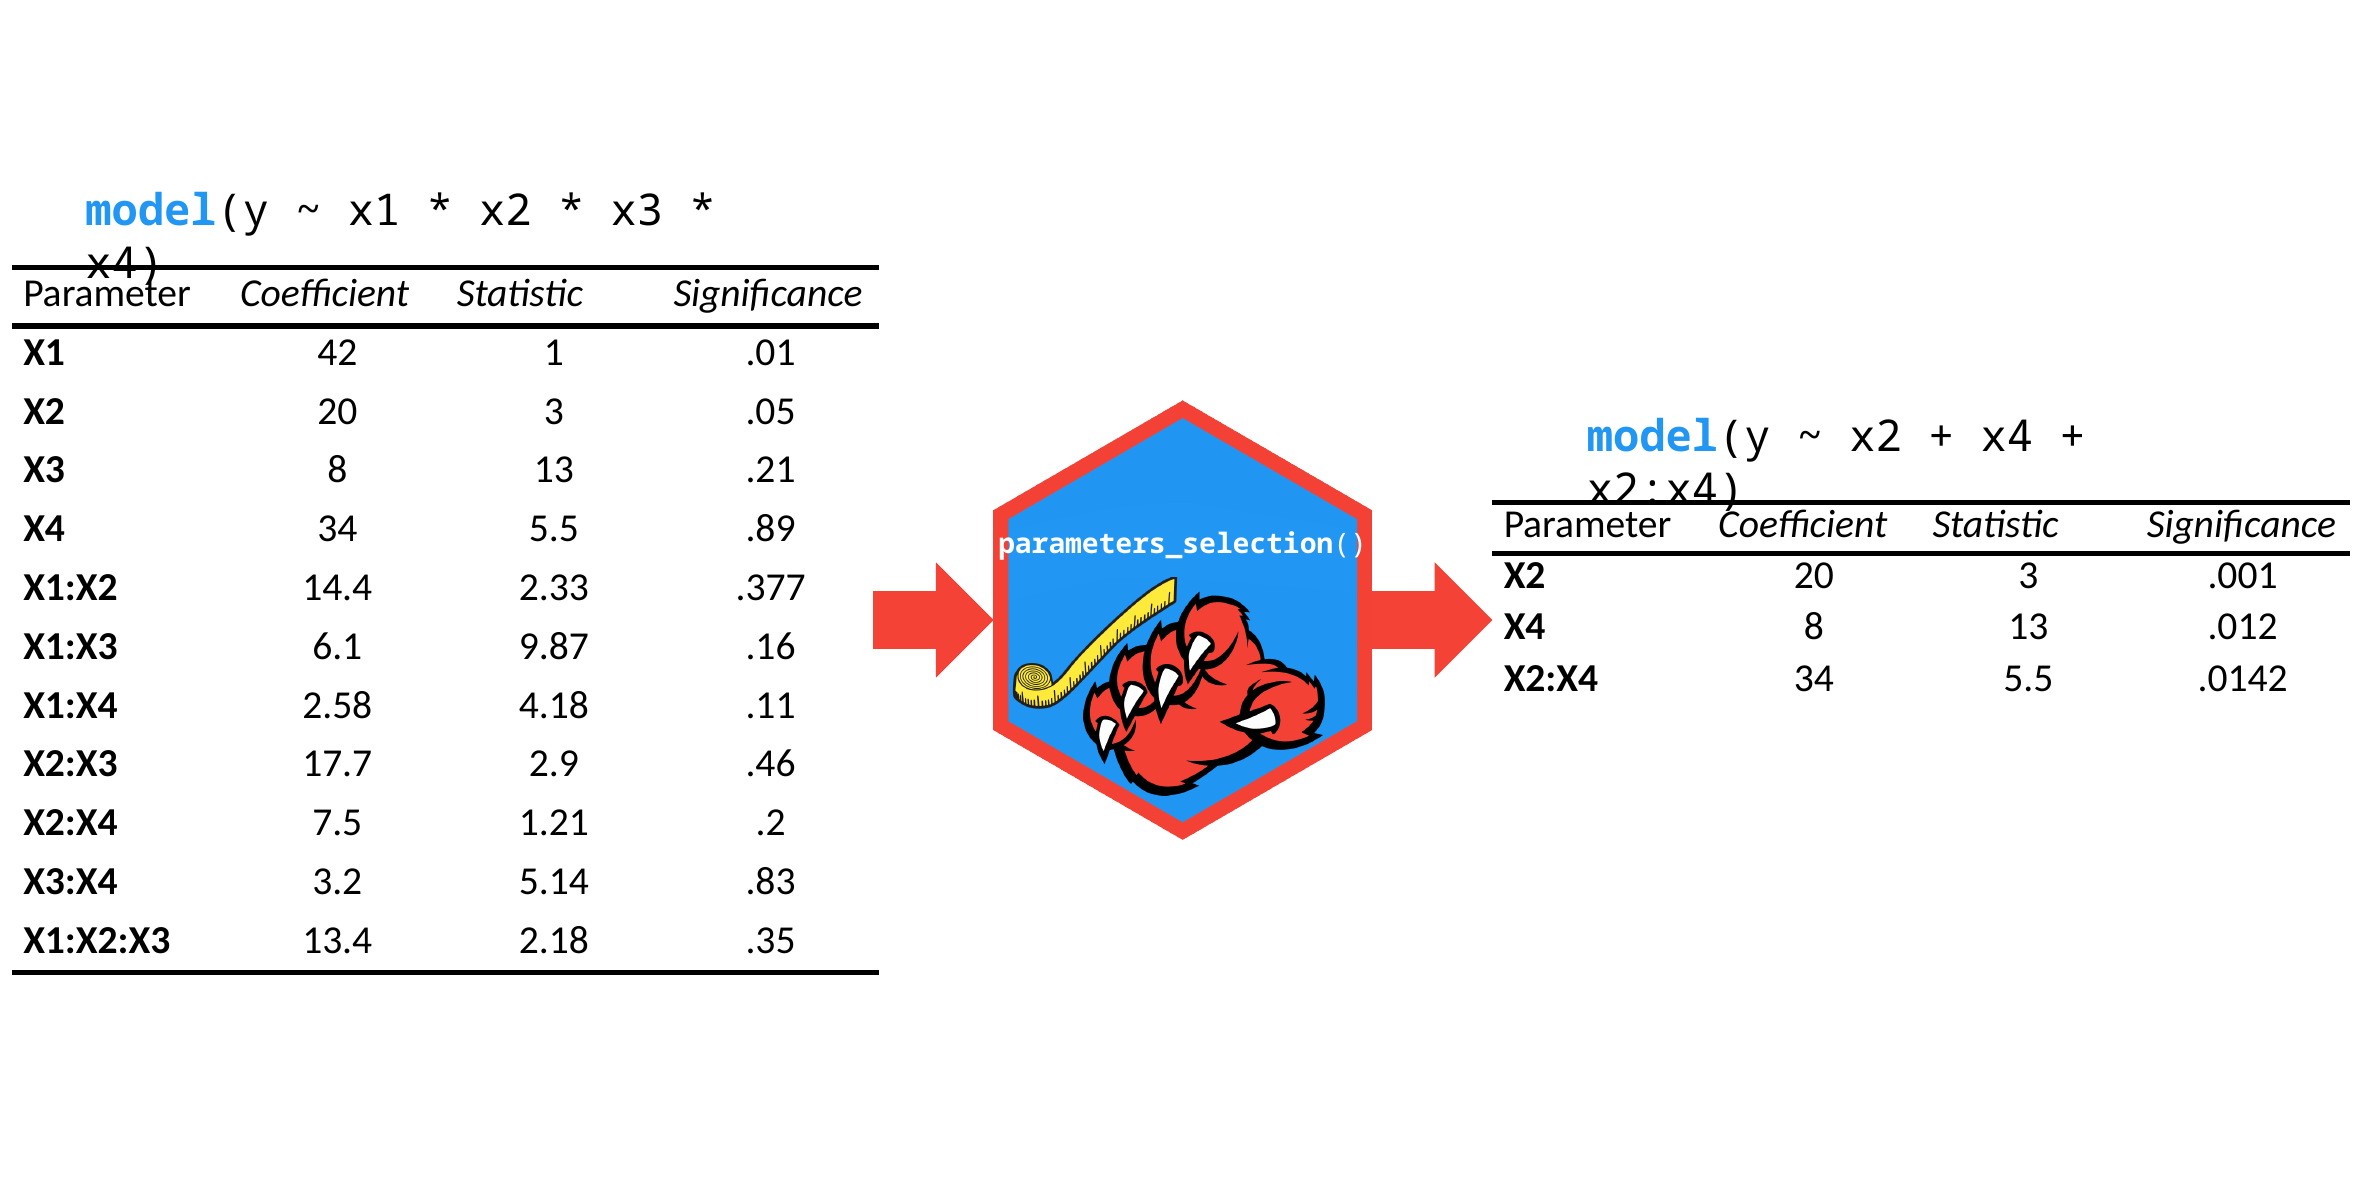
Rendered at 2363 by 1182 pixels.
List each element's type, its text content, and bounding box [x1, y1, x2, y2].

table_cell 13 [446, 444, 662, 503]
table_cell X1:X4 [12, 679, 229, 738]
table_cell .05 [662, 385, 879, 444]
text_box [941, 502, 1424, 600]
table_cell 9.87 [446, 620, 662, 679]
table_cell .2 [662, 796, 879, 855]
table_cell 8 [229, 444, 446, 503]
table_cell X2:X4 [12, 796, 229, 855]
table_cell 3 [446, 385, 662, 444]
table_cell 34 [1707, 656, 1921, 707]
table_cell 20 [229, 385, 446, 444]
table_cell .11 [662, 679, 872, 738]
table_cell 8 [1707, 605, 1921, 656]
table_cell 4.18 [446, 679, 662, 738]
table_cell .89 [662, 503, 872, 561]
table_cell 2.33 [446, 561, 662, 620]
table_cell 2.9 [446, 738, 662, 796]
table_cell X4 [1493, 605, 1707, 656]
table_cell X1 [12, 329, 229, 385]
table_cell .377 [662, 561, 872, 620]
table_cell 7.5 [229, 796, 446, 855]
table_cell 1 [446, 329, 662, 385]
table_header Significance [2136, 505, 2350, 551]
table_cell 5.5 [1921, 656, 2136, 707]
table_cell .0142 [2136, 656, 2350, 707]
table_header Coefficient [229, 270, 446, 323]
table_cell X2:X4 [1493, 656, 1707, 707]
table_header Parameter [12, 270, 229, 323]
table_cell X1:X2 [12, 561, 229, 620]
table_cell 20 [1707, 556, 1921, 605]
table_cell 1.21 [446, 796, 662, 855]
table_cell X3 [12, 444, 229, 503]
table_cell .01 [662, 329, 879, 385]
table_cell 3.2 [229, 855, 446, 914]
table_cell 13 [1921, 605, 2136, 656]
table_cell 6.1 [229, 620, 446, 679]
table_cell X4 [12, 503, 229, 561]
table_cell 34 [229, 503, 446, 561]
table_cell 2.58 [229, 679, 446, 738]
table_cell .21 [662, 444, 872, 503]
table_cell .001 [2136, 556, 2350, 605]
table_cell .35 [662, 914, 879, 970]
table_header Parameter [1493, 505, 1707, 551]
table_header Statistic [1921, 521, 2136, 551]
table_cell X2:X3 [12, 738, 229, 796]
table_cell X2 [12, 385, 229, 444]
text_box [872, 400, 1493, 840]
table_cell .83 [662, 855, 879, 914]
table_cell X3:X4 [12, 855, 229, 914]
text_box model(y ~ x1 * x2 * x3 * x4) [70, 174, 821, 265]
table_cell 14.4 [229, 561, 446, 620]
table_header Statistic [446, 270, 662, 323]
table_cell 5.5 [446, 503, 662, 561]
table_cell X1:X2:X3 [12, 914, 229, 970]
table_cell .012 [2136, 605, 2350, 656]
table_cell 42 [229, 329, 446, 385]
table_cell .16 [662, 620, 872, 679]
table_cell .46 [662, 738, 872, 796]
table_header Coefficient [1707, 521, 1921, 551]
table_cell 17.7 [229, 738, 446, 796]
table_cell 5.14 [446, 855, 662, 914]
text_box model(y ~ x2 + x4 + x2:x4) [1572, 400, 2271, 521]
table_cell X2 [1493, 556, 1707, 605]
table_cell 2.18 [446, 914, 662, 970]
table_cell X1:X3 [12, 620, 229, 679]
table_cell 13.4 [229, 914, 446, 970]
table_header Significance [662, 270, 879, 323]
table_cell 3 [1921, 556, 2136, 605]
